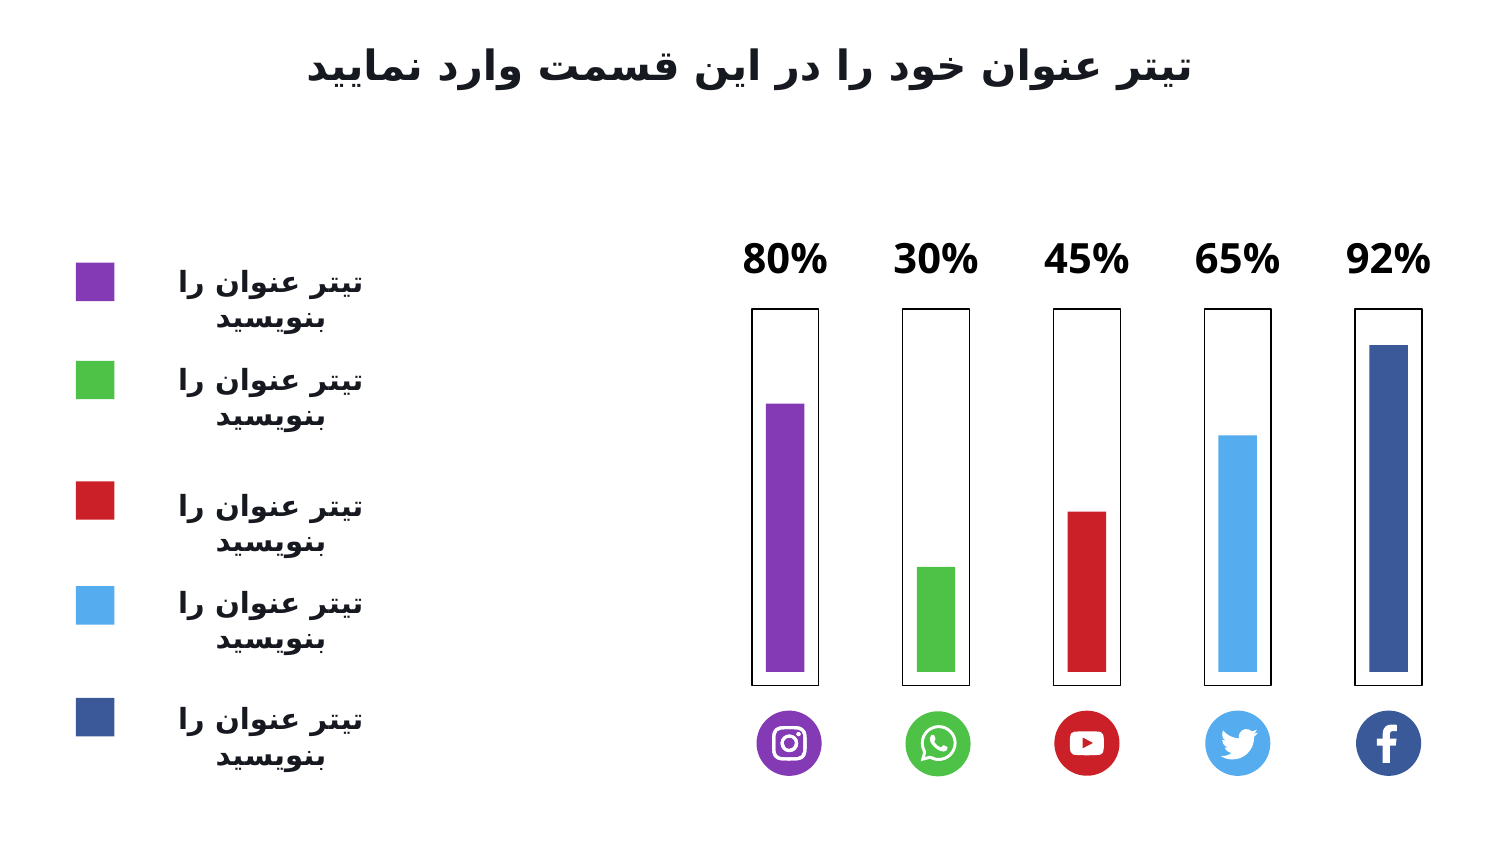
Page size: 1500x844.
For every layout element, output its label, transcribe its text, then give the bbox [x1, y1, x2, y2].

text_box [1053, 308, 1121, 686]
text_box تیتر عنوان را بنویسید [107, 479, 435, 565]
text_box 30% [858, 217, 1009, 297]
text_box تیتر عنوان خود را در این قسمت وارد نمایید [0, 6, 1500, 96]
text_box 65% [1159, 217, 1310, 297]
text_box [765, 403, 805, 672]
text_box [1054, 710, 1120, 777]
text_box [1355, 710, 1422, 777]
text_box تیتر عنوان را بنویسید [107, 353, 435, 439]
text_box [902, 308, 970, 686]
text_box [1204, 308, 1272, 686]
text_box تیتر عنوان را بنویسید [107, 577, 435, 663]
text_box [905, 710, 971, 777]
text_box 80% [707, 217, 858, 297]
text_box [75, 481, 107, 520]
text_box 45% [1009, 217, 1159, 297]
text_box [75, 697, 107, 737]
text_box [756, 710, 822, 777]
text_box [75, 586, 107, 625]
text_box تیتر عنوان را بنویسید [107, 256, 435, 341]
text_box تیتر عنوان را بنویسید [107, 693, 435, 779]
text_box [1218, 435, 1257, 672]
text_box [75, 262, 107, 302]
text_box 92% [1310, 217, 1467, 297]
text_box [1369, 345, 1408, 672]
text_box [75, 360, 107, 400]
text_box [1067, 511, 1107, 672]
text_box [1355, 308, 1423, 686]
text_box [751, 308, 819, 686]
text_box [1204, 710, 1271, 777]
text_box [916, 566, 956, 672]
